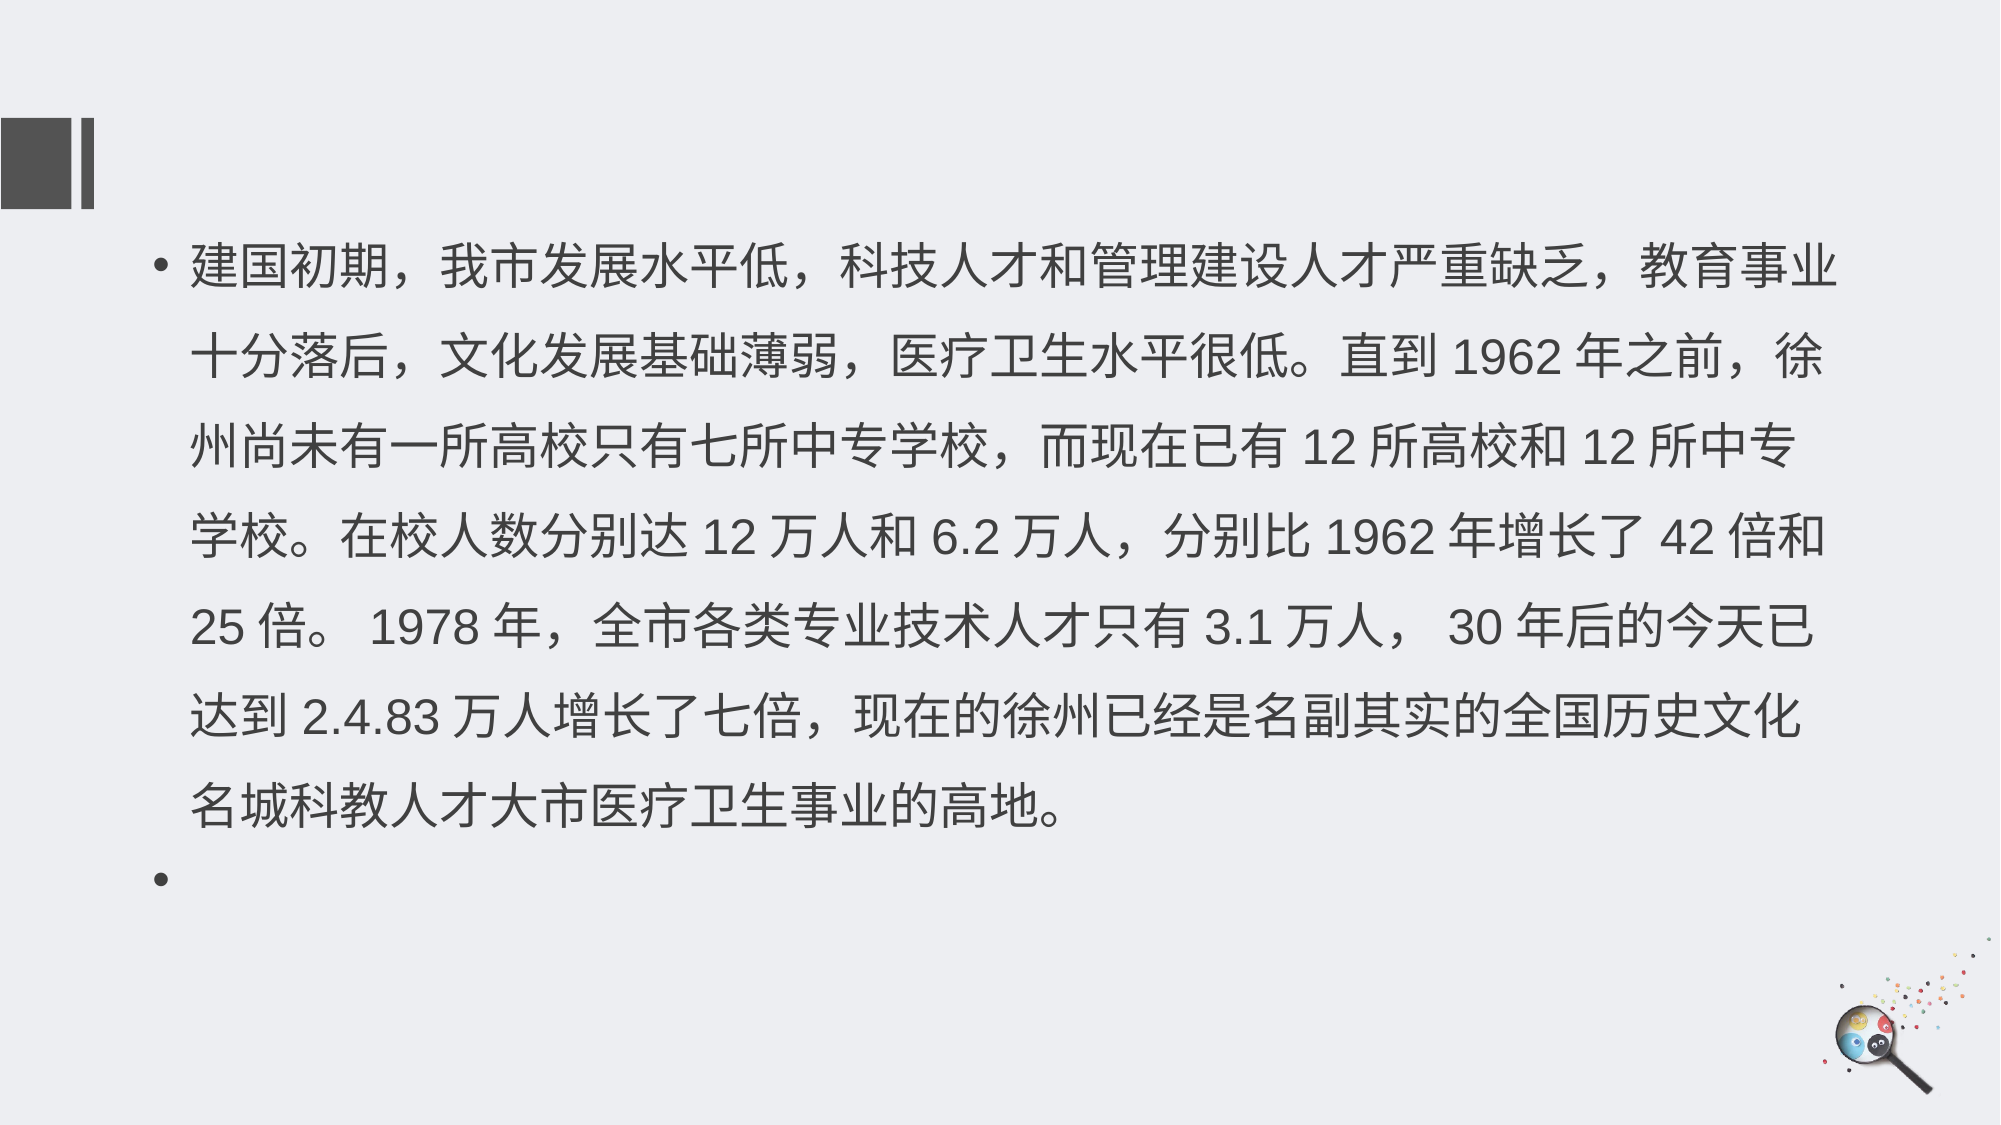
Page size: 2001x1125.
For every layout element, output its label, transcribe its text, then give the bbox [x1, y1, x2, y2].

picture [1863, 932, 1993, 1103]
list 建国初期，我市发展水平低，科技人才和管理建设人才严重缺乏，教育事业十分落后，文化发展基础薄弱，医疗卫生水平很低。直到1962年之前，徐州尚未有一所高校只有七所中专学校，而现在已有12所高校和12所中专学校。在校人数分别达12万人和6.2万人，分别比1962年增长了42倍和25倍。1978年，全市各类专业技术人才只有3.1万人，30年后的今天已达到2.4.83万人增长了七倍，现在的徐州已经是名副其实的全国历史文化名城科教人才大市医疗卫生事业的高地。 [137, 197, 1863, 1125]
